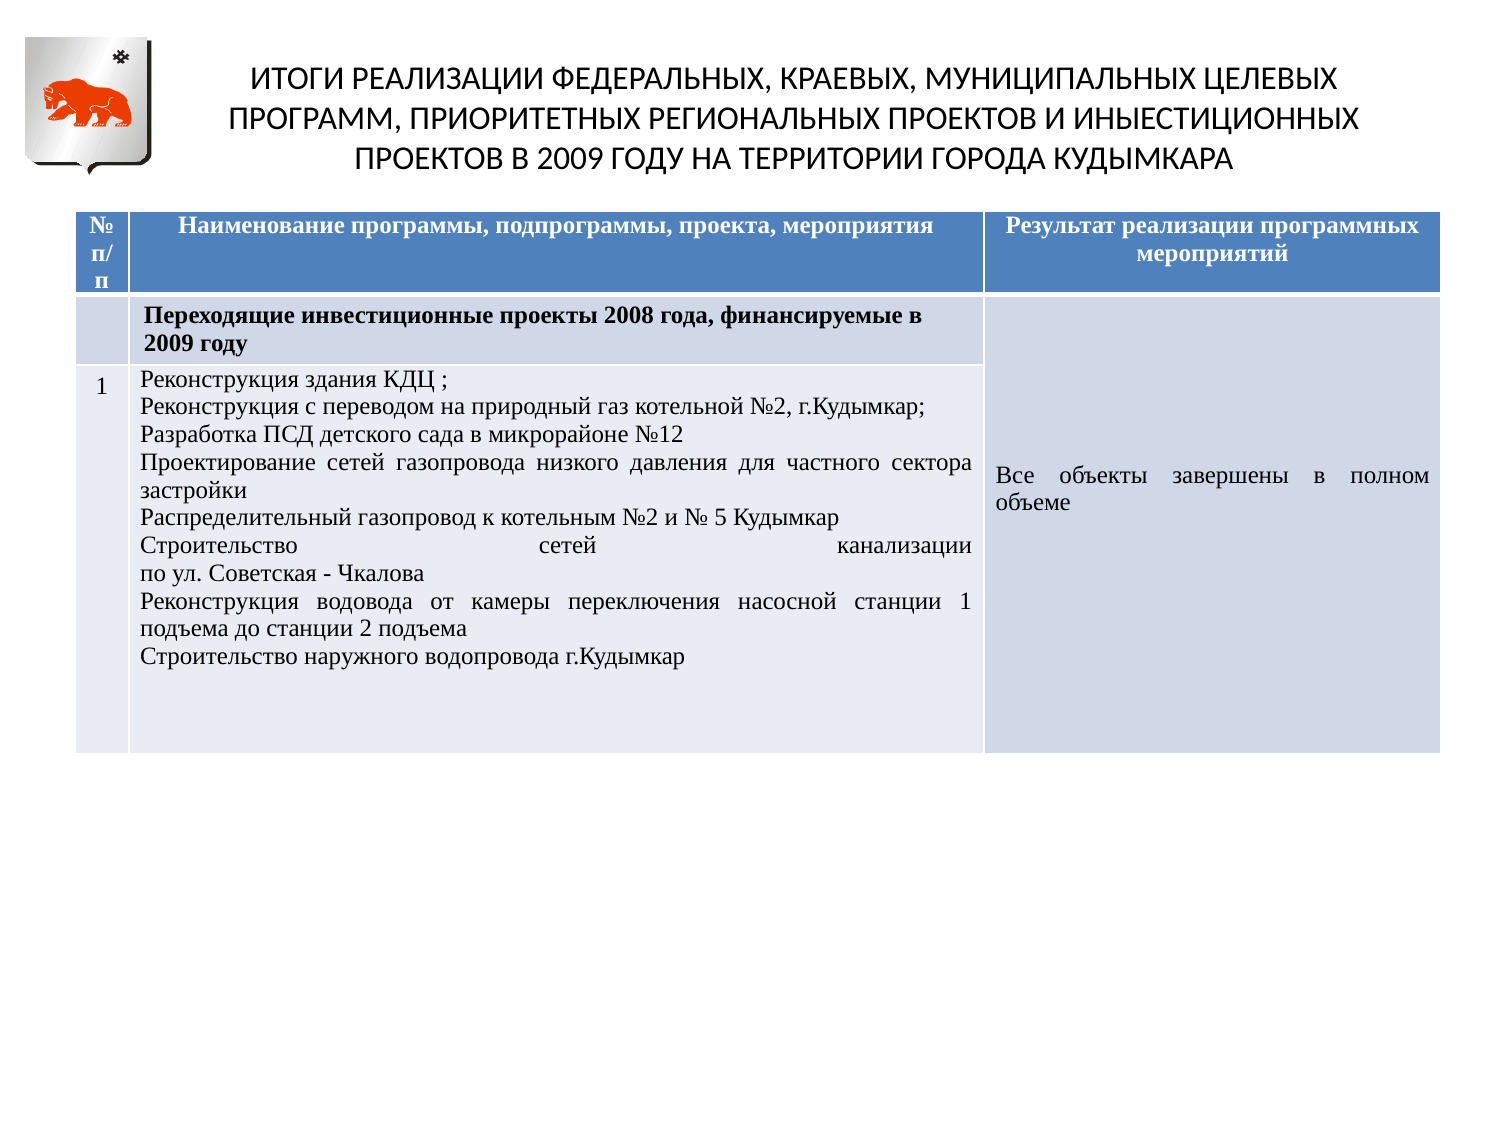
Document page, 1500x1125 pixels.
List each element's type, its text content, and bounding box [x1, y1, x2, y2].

table_header Наименование программы, подпрограммы, проекта, мероприятия [130, 212, 983, 292]
title ИТОГИ РЕАЛИЗАЦИИ ФЕДЕРАЛЬНЫХ, КРАЕВЫХ, МУНИЦИПАЛЬНЫХ ЦЕЛЕВЫХ ПРОГРАММ, ПРИОРИТЕТНЫХ РЕГИОНАЛЬНЫХ ПРОЕКТОВ И ИНЫЕСТИЦИОННЫХ ПРОЕКТОВ В 2009 ГОДУ НА ТЕРРИТОРИИ ГОРОДА КУДЫМКАРА [164, 45, 1425, 188]
table_cell [76, 297, 128, 364]
table_header № п/п [76, 212, 128, 292]
table_header Результат реализации программных мероприятий [985, 212, 1440, 292]
picture [23, 34, 153, 176]
table_cell Переходящие инвестиционные проекты 2008 года, финансируемые в 2009 году [130, 297, 983, 364]
table_cell Реконструкция здания КДЦ ; Реконструкция с переводом на природный газ котельной №2, г.Кудымкар; Разработка ПСД детского сада в микрорайоне №12 Проектирование сетей газопровода низкого давления для частного сектора застройки Распределительный газопровод к котельным №2 и № 5 Кудымкар Строительство сетей канализации по ул. Советская - Чкалова Реконструкция водовода от камеры переключения насосной станции 1 подъема до станции 2 подъема Строительство наружного водопровода г.Кудымкар [130, 366, 983, 753]
table_cell Все объекты завершены в полном объеме [985, 297, 1440, 753]
table_cell 1 [76, 366, 128, 753]
